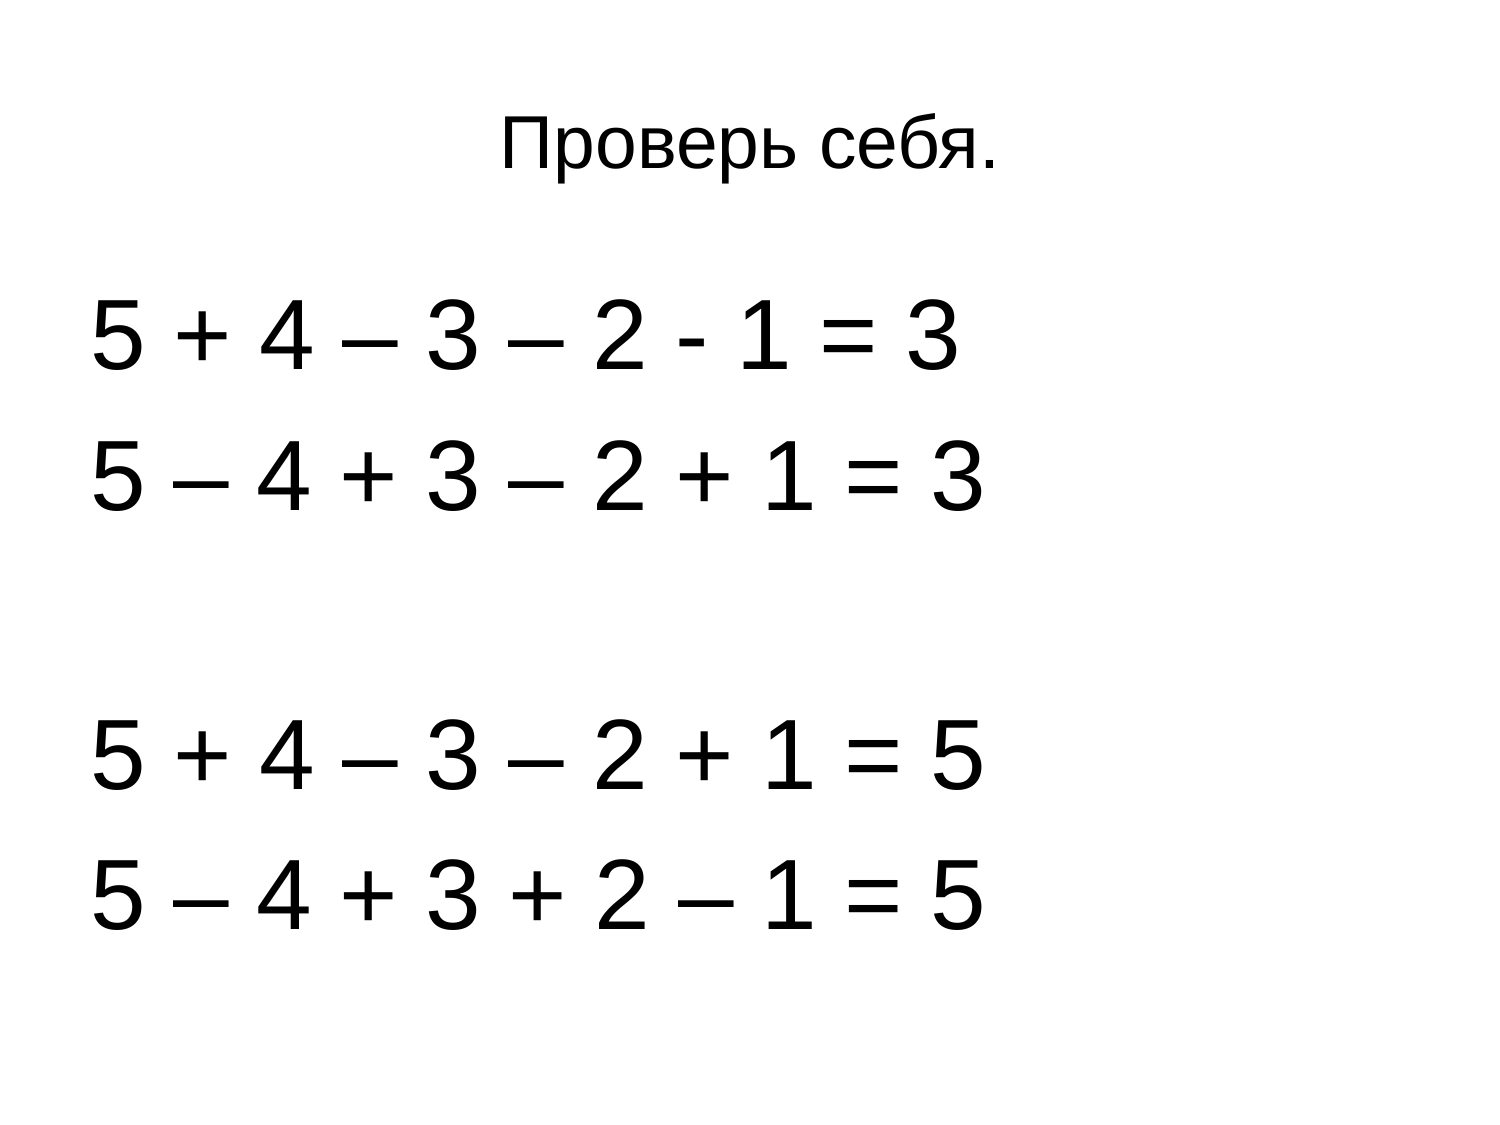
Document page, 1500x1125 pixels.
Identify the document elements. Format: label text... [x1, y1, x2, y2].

list 5 + 4 – 3 – 2 - 1 = 3 5 – 4 + 3 – 2 + 1 = 3 5 + 4 – 3 – 2 + 1 = 5 5 – 4 + 3 + 2 – 1 = 5 [75, 262, 1425, 1005]
title Проверь себя. [75, 45, 1425, 233]
